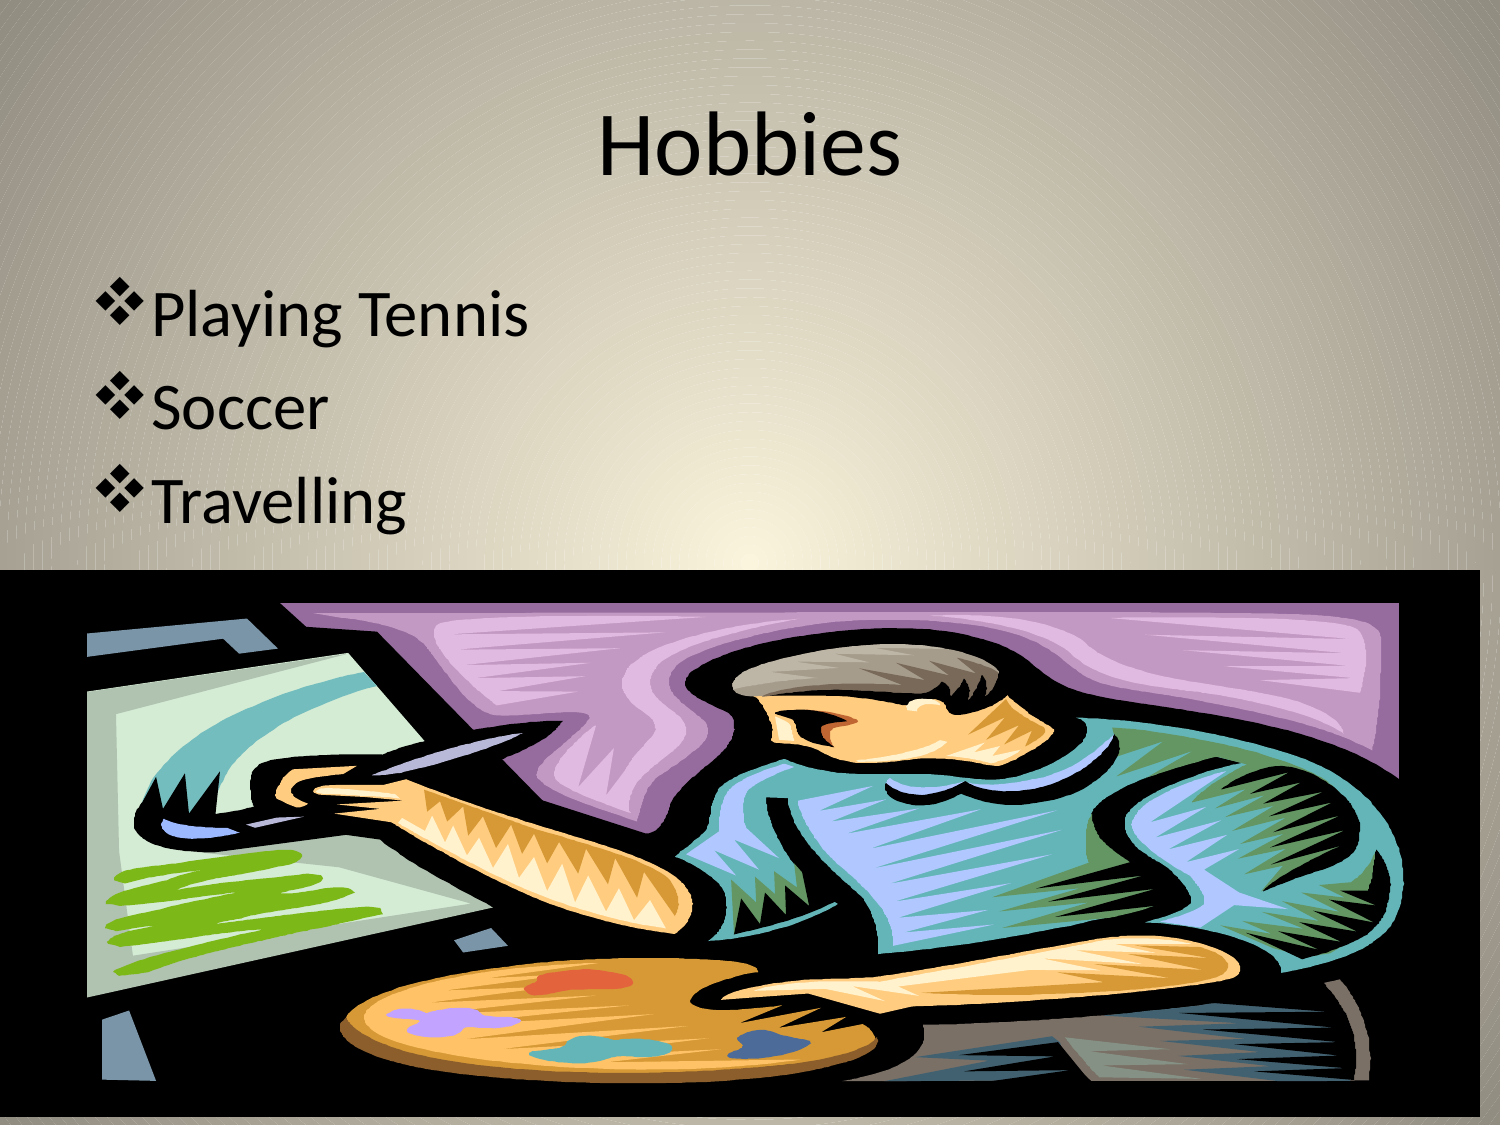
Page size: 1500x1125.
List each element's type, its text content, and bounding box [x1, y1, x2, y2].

list Playing Tennis Soccer Travelling [75, 262, 1425, 560]
title Hobbies [75, 45, 1425, 233]
picture [0, 562, 1500, 1125]
